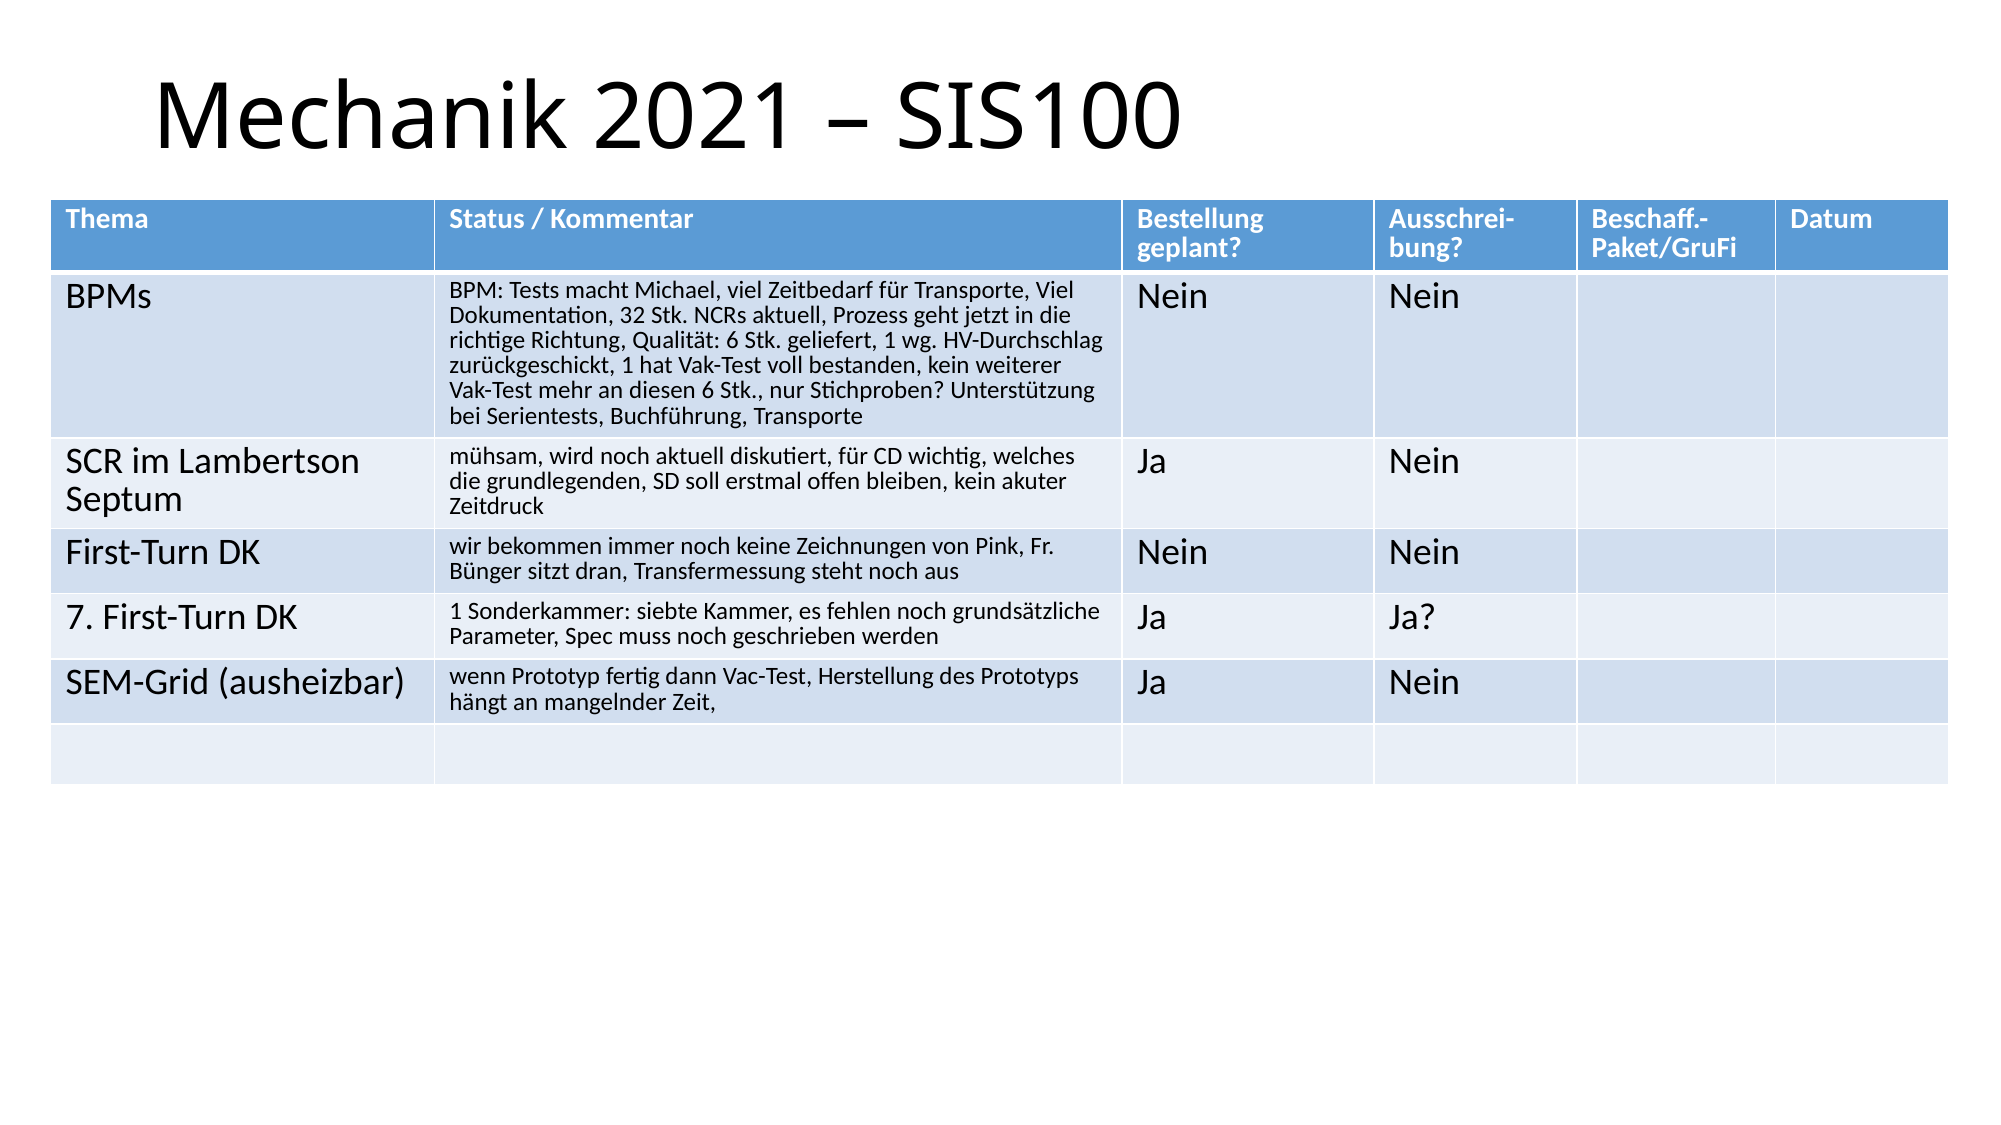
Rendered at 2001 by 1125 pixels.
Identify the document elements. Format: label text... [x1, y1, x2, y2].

table_cell [1776, 594, 1948, 658]
table_header Bestellung geplant? [1123, 200, 1373, 270]
table_cell Nein [1123, 275, 1373, 437]
table_cell Ja [1123, 439, 1373, 528]
table_cell [1578, 275, 1775, 437]
table_header Beschaff.-Paket/GruFi [1578, 200, 1775, 270]
table_cell [1578, 725, 1775, 784]
table_cell First-Turn DK [51, 529, 434, 593]
table_cell [435, 725, 1121, 784]
table_header Status / Kommentar [435, 200, 1121, 270]
table_cell [1776, 660, 1948, 723]
table_cell [1123, 725, 1373, 784]
table_header Ausschrei-bung? [1375, 200, 1576, 270]
table_cell mühsam, wird noch aktuell diskutiert, für CD wichtig, welches die grundlegenden, SD soll erstmal offen bleiben, kein akuter Zeitdruck [435, 439, 1121, 528]
table_cell [1578, 529, 1775, 593]
title Mechanik 2021 – SIS100 [137, 59, 1863, 178]
table_cell [1776, 439, 1948, 528]
table_cell wenn Prototyp fertig dann Vac-Test, Herstellung des Prototyps hängt an mangelnder Zeit, [435, 660, 1121, 723]
table_cell 1 Sonderkammer: siebte Kammer, es fehlen noch grundsätzliche Parameter, Spec muss noch geschrieben werden [435, 594, 1121, 658]
table_cell Ja [1123, 594, 1373, 658]
table_cell Nein [1123, 529, 1373, 593]
table_cell [1578, 594, 1775, 658]
table_cell [1578, 439, 1775, 528]
table_cell BPMs [51, 275, 434, 437]
table_cell Nein [1375, 439, 1576, 528]
table_cell wir bekommen immer noch keine Zeichnungen von Pink, Fr. Bünger sitzt dran, Transfermessung steht noch aus [435, 529, 1121, 593]
table_cell SCR im Lambertson Septum [51, 439, 434, 528]
table_cell 7. First-Turn DK [51, 594, 434, 658]
table_cell Ja [1123, 660, 1373, 723]
table_cell [1776, 529, 1948, 593]
table_cell Nein [1375, 275, 1576, 437]
table_cell [1375, 725, 1576, 784]
table_cell [1776, 725, 1948, 784]
table_cell BPM: Tests macht Michael, viel Zeitbedarf für Transporte, Viel Dokumentation, 32 Stk. NCRs aktuell, Prozess geht jetzt in die richtige Richtung, Qualität: 6 Stk. geliefert, 1 wg. HV-Durchschlag zurückgeschickt, 1 hat Vak-Test voll bestanden, kein weiterer Vak-Test mehr an diesen 6 Stk., nur Stichproben? Unterstützung bei Serientests, Buchführung, Transporte [435, 275, 1121, 437]
table_cell Nein [1375, 529, 1576, 593]
table_cell [51, 725, 434, 784]
table_cell SEM-Grid (ausheizbar) [51, 660, 434, 723]
table_header Thema [51, 200, 434, 270]
table_cell Nein [1375, 660, 1576, 723]
table_cell [1578, 660, 1775, 723]
table_cell Ja? [1375, 594, 1576, 658]
table_cell [1776, 275, 1948, 437]
table_header Datum [1776, 200, 1948, 270]
